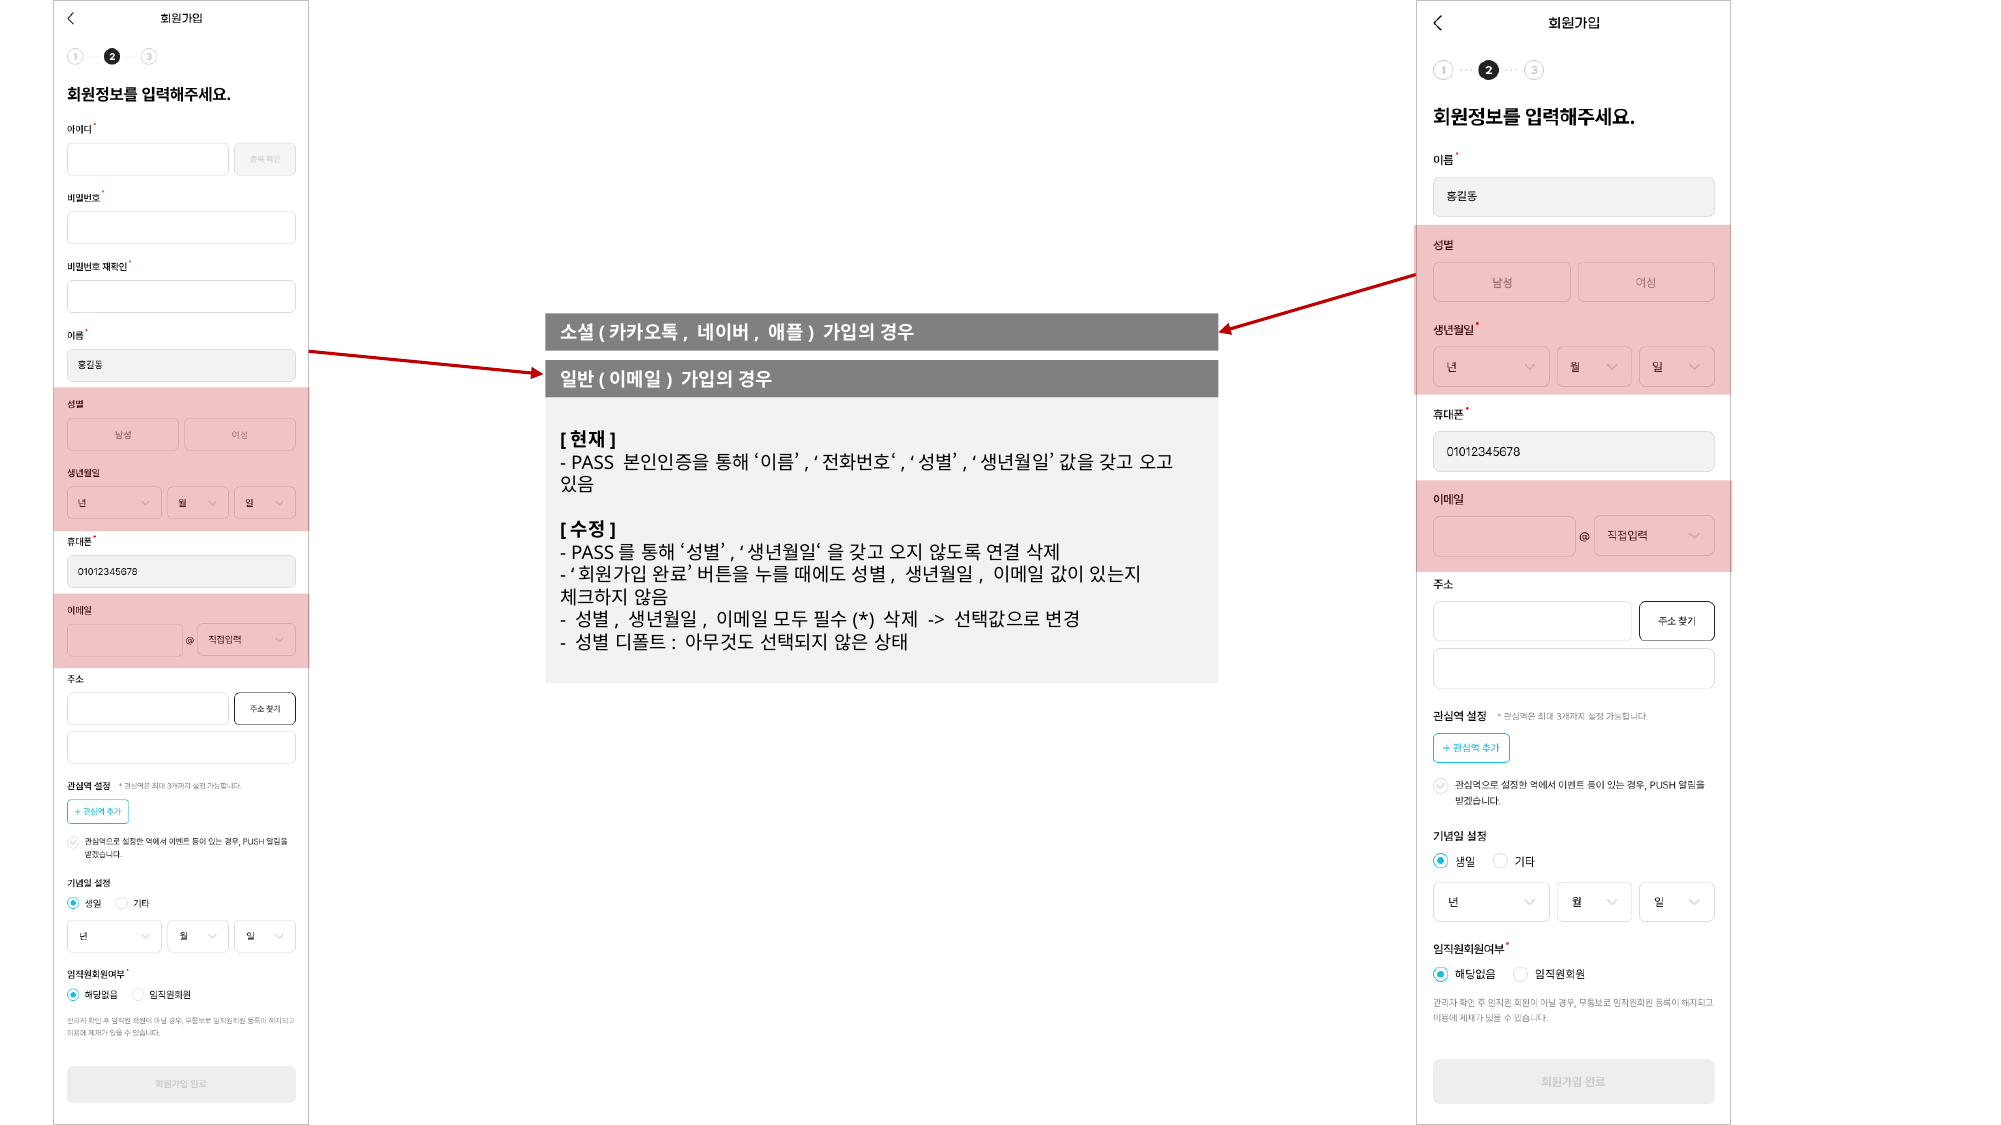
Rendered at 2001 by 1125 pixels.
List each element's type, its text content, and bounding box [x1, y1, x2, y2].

text_box 일반(이메일) 가입의 경우 [545, 360, 1219, 398]
picture [1415, 0, 1732, 1125]
text_box [현재] - PASS 본인인증을 통해 ‘이름’, ‘전화번호‘, ‘성별’, ‘생년월일’ 값을 갖고 오고 있음 [수정] - PASS를 통해 ‘성별’, ‘생년월일‘ 을 갖고 오지 않도록 연결 삭제 - ‘회원가입 완료’ 버튼을 누를 때에도 성별, 생년월일, 이메일 값이 있는지 체크하지 않음 - 성별, 생년월일, 이메일 모두 필수(*) 삭제 -> 선택값으로 변경 - 성별 디폴트: 아무것도 선택되지 않은 상태 [545, 398, 1219, 683]
picture [53, 0, 310, 1125]
text_box 소셜(카카오톡, 네이버, 애플) 가입의 경우 [545, 313, 1219, 351]
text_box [1217, 274, 1417, 333]
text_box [308, 350, 544, 375]
